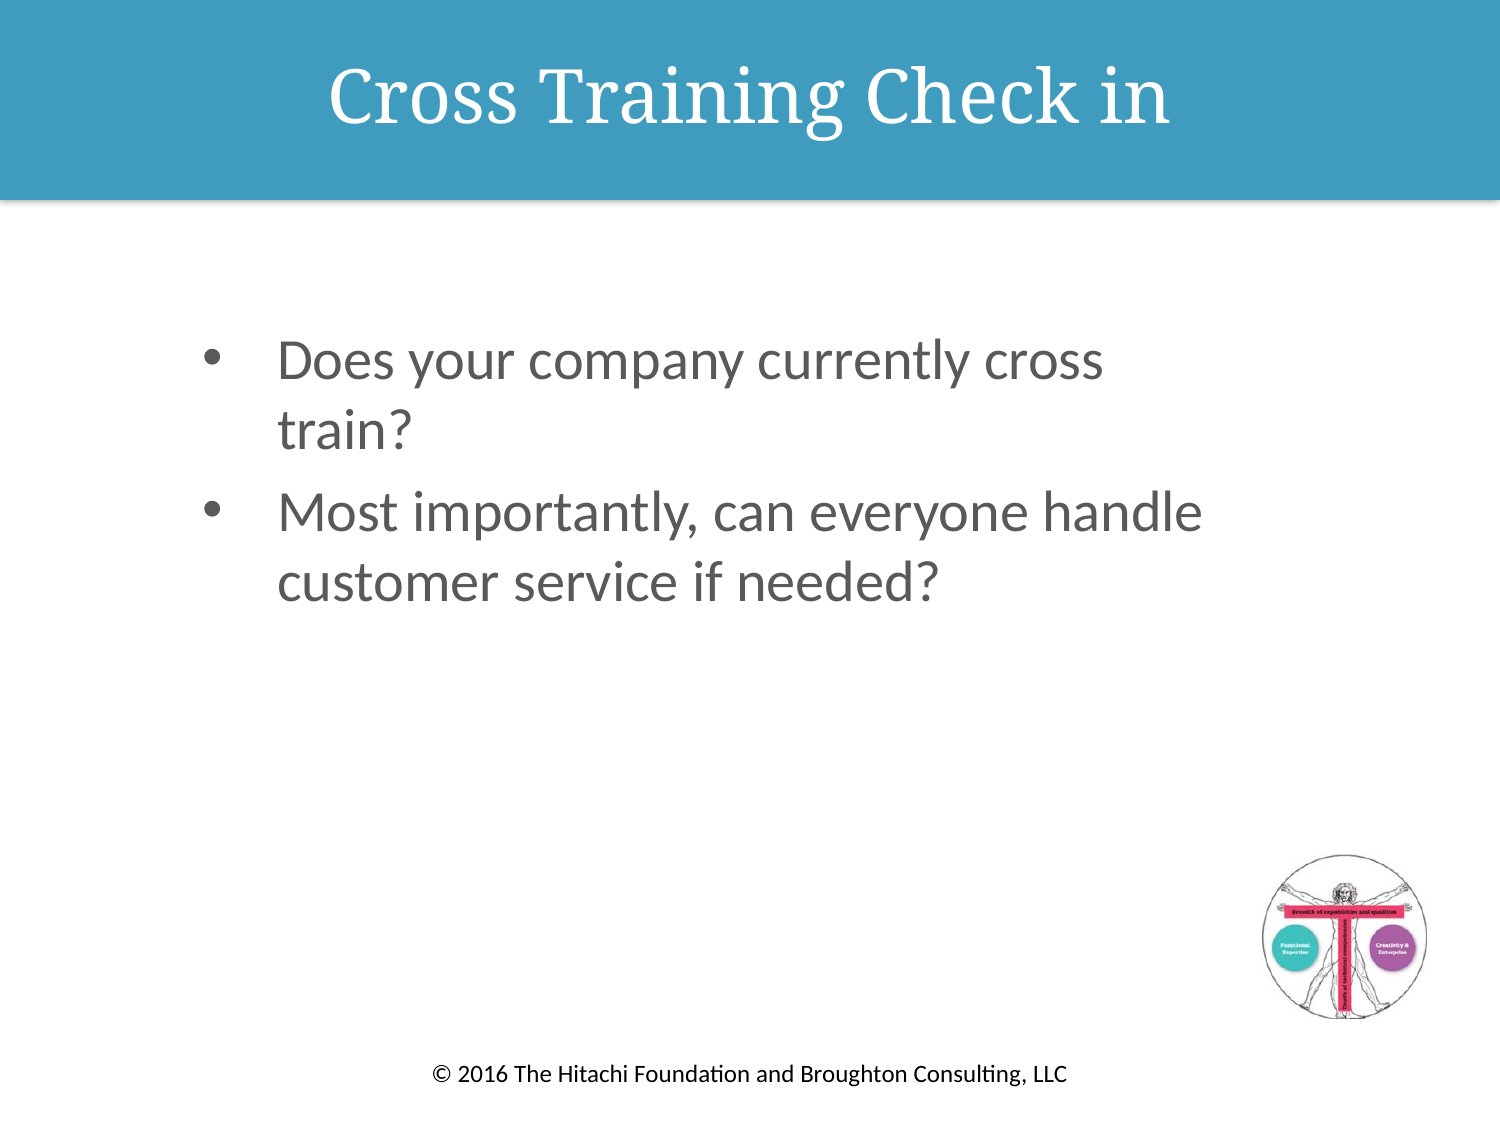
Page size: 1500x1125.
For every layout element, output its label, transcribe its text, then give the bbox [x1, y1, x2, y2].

picture [1262, 854, 1427, 1019]
title Cross Training Check in [112, 24, 1388, 163]
text_box Does your company currently cross train? Most importantly, can everyone handle customer service if needed? [112, 313, 1263, 621]
